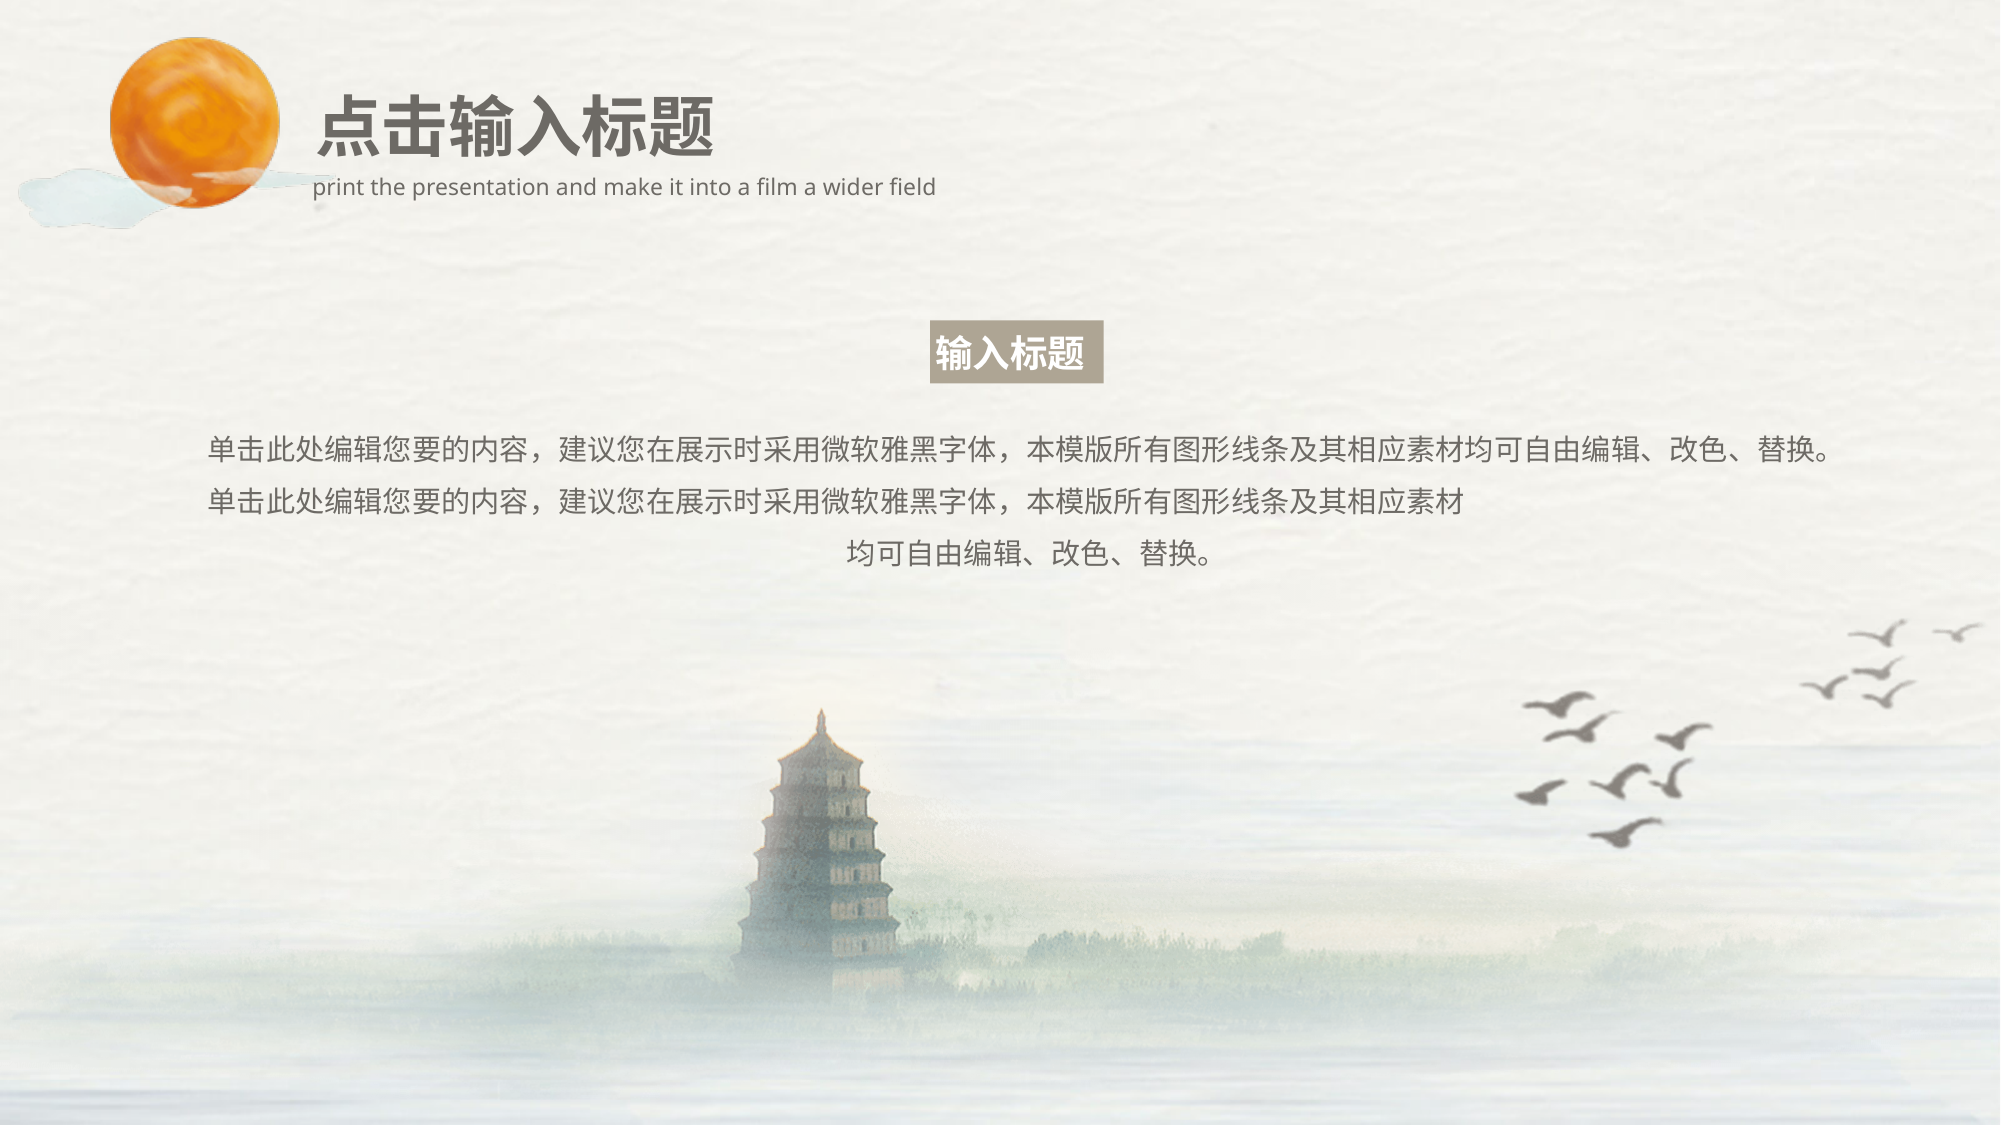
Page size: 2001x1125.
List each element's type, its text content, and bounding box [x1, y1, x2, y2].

text_box 点击输入标题 [384, 76, 731, 165]
picture [0, 0, 2001, 1125]
text_box 单击此处编辑您要的内容，建议您在展示时采用微软雅黑字体，本模版所有图形线条及其相应素材均可自由编辑、改色、替换。 单击此处编辑您要的内容，建议您在展示时采用微软雅黑字体，本模版所有图形线条及其相应素材 均可自由编辑、改色、替换。 [192, 406, 1882, 564]
text_box print the presentation and make it into a film a wider field [384, 165, 1025, 208]
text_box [920, 320, 1211, 384]
